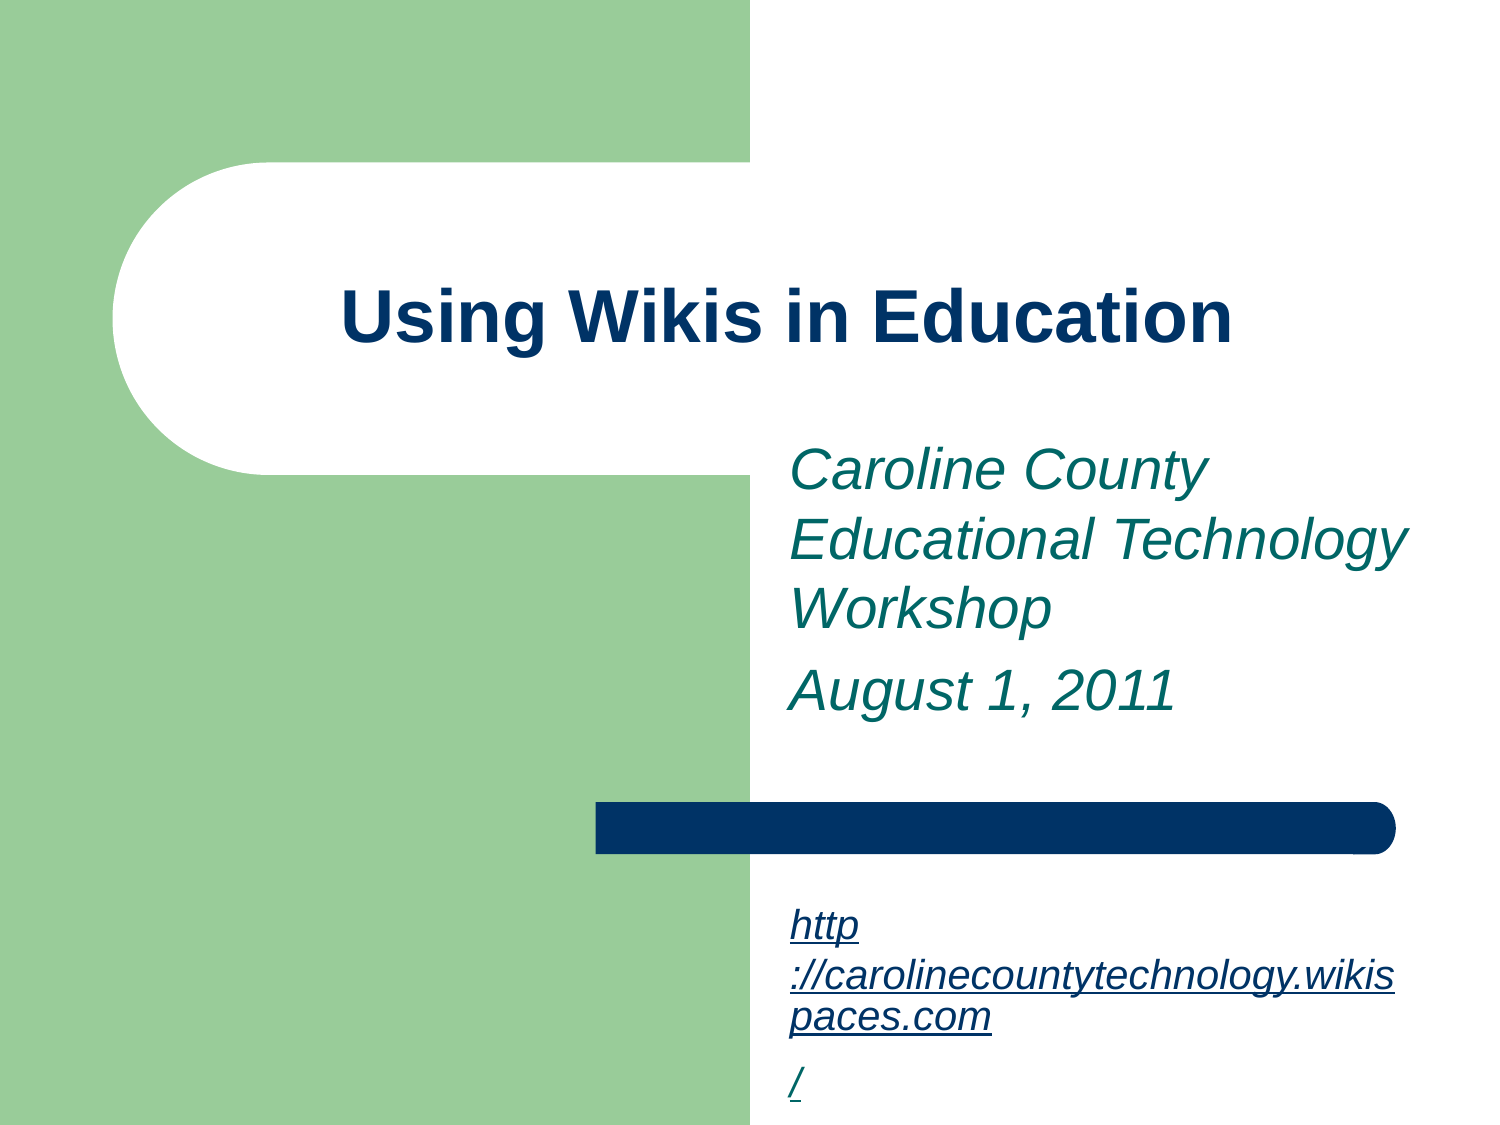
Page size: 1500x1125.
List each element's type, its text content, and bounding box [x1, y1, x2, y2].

title Using Wikis in Education [112, 162, 1463, 476]
subtitle Caroline County Educational Technology Workshop August 1, 2011 http://carolinecountytechnology.wikispaces.com/ [774, 437, 1434, 1076]
